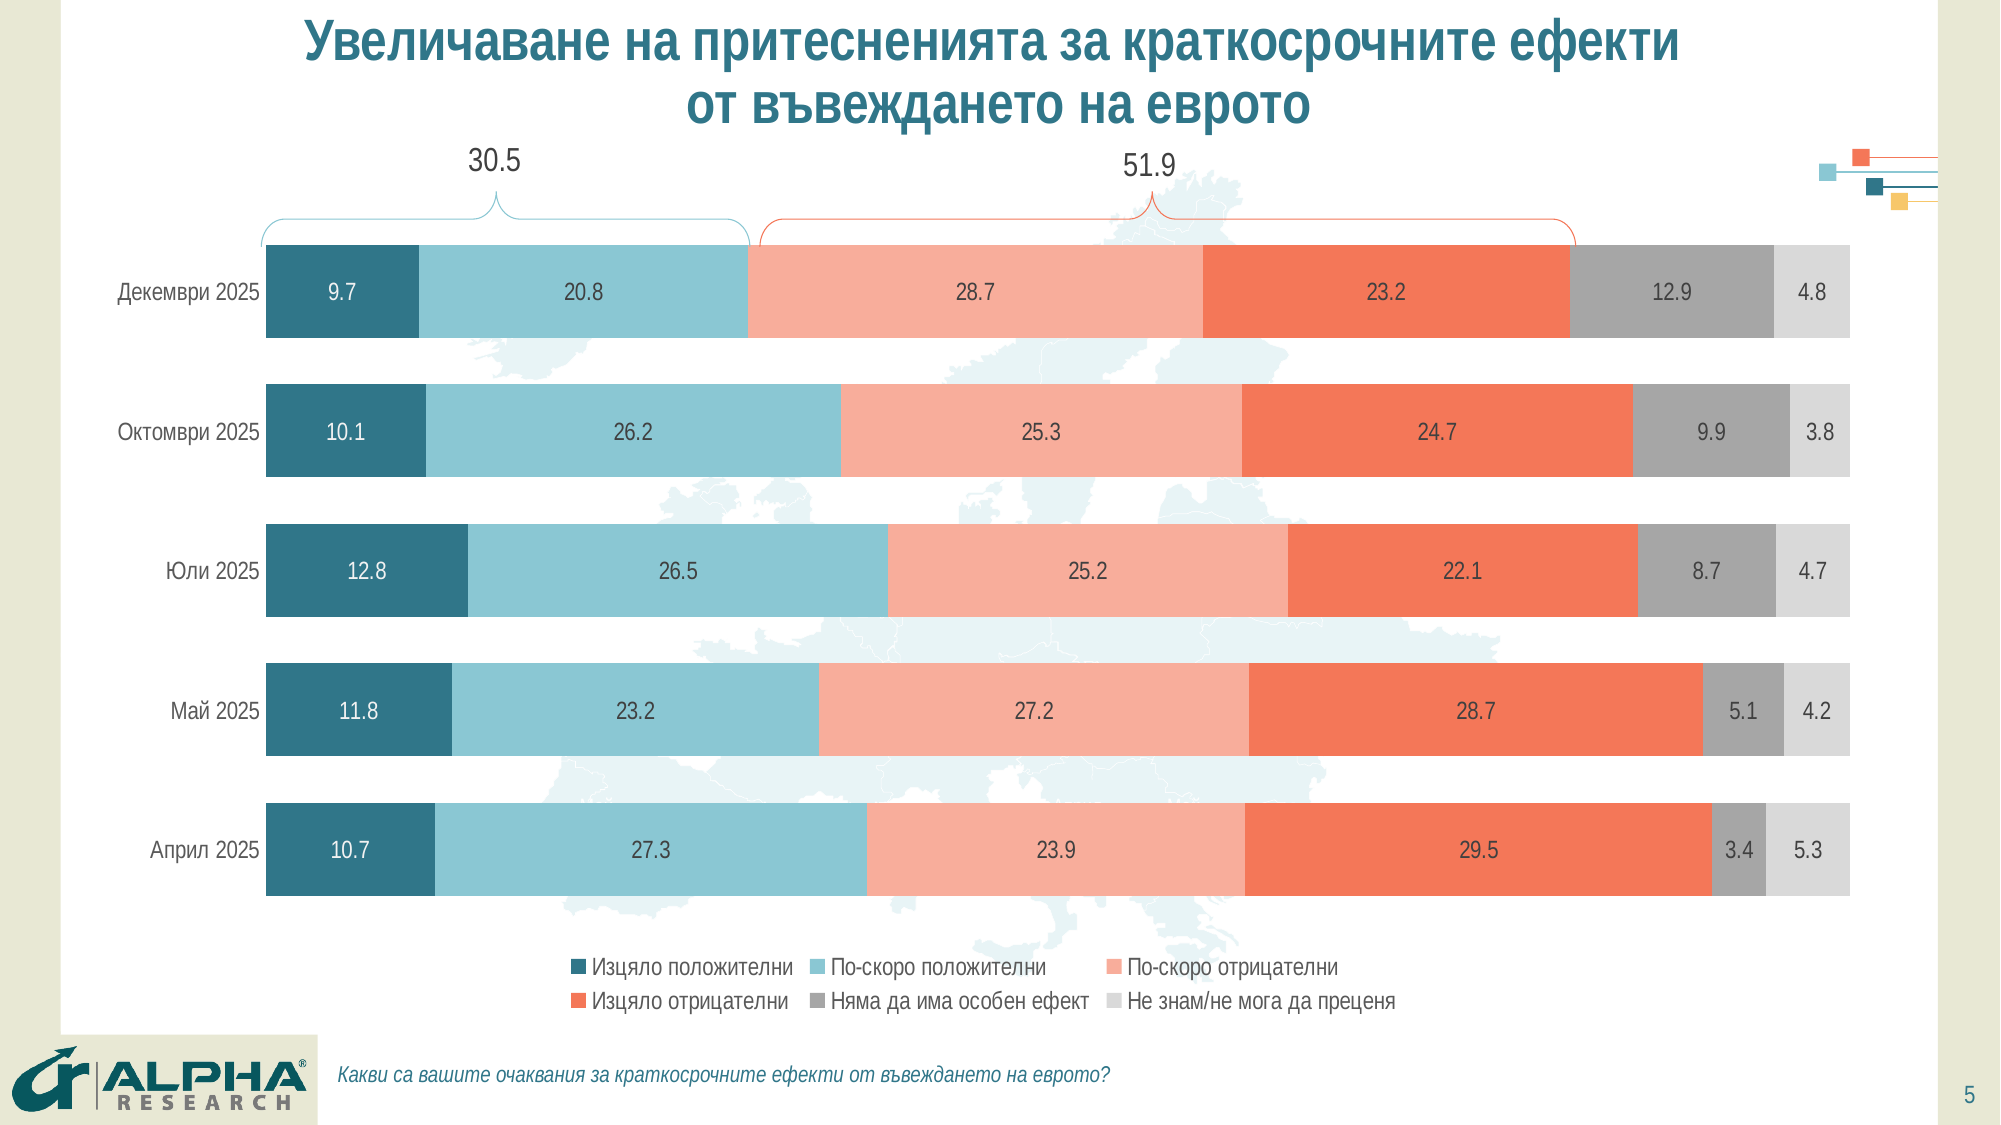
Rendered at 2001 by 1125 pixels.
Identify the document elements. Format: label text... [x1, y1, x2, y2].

text_box 51.9 [1108, 135, 1192, 169]
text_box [466, 169, 1501, 205]
slide_number 5 [1923, 1063, 1991, 1124]
chart [81, 205, 1887, 1021]
title Увеличаване на притесненията за краткосрочните ефекти от въвеждането на еврото [75, 12, 1924, 135]
list Какви са вашите очаквания за краткосрочните ефекти от въвеждането на еврото? [322, 1055, 1891, 1121]
picture [12, 1046, 307, 1112]
text_box 30.5 [453, 130, 537, 186]
